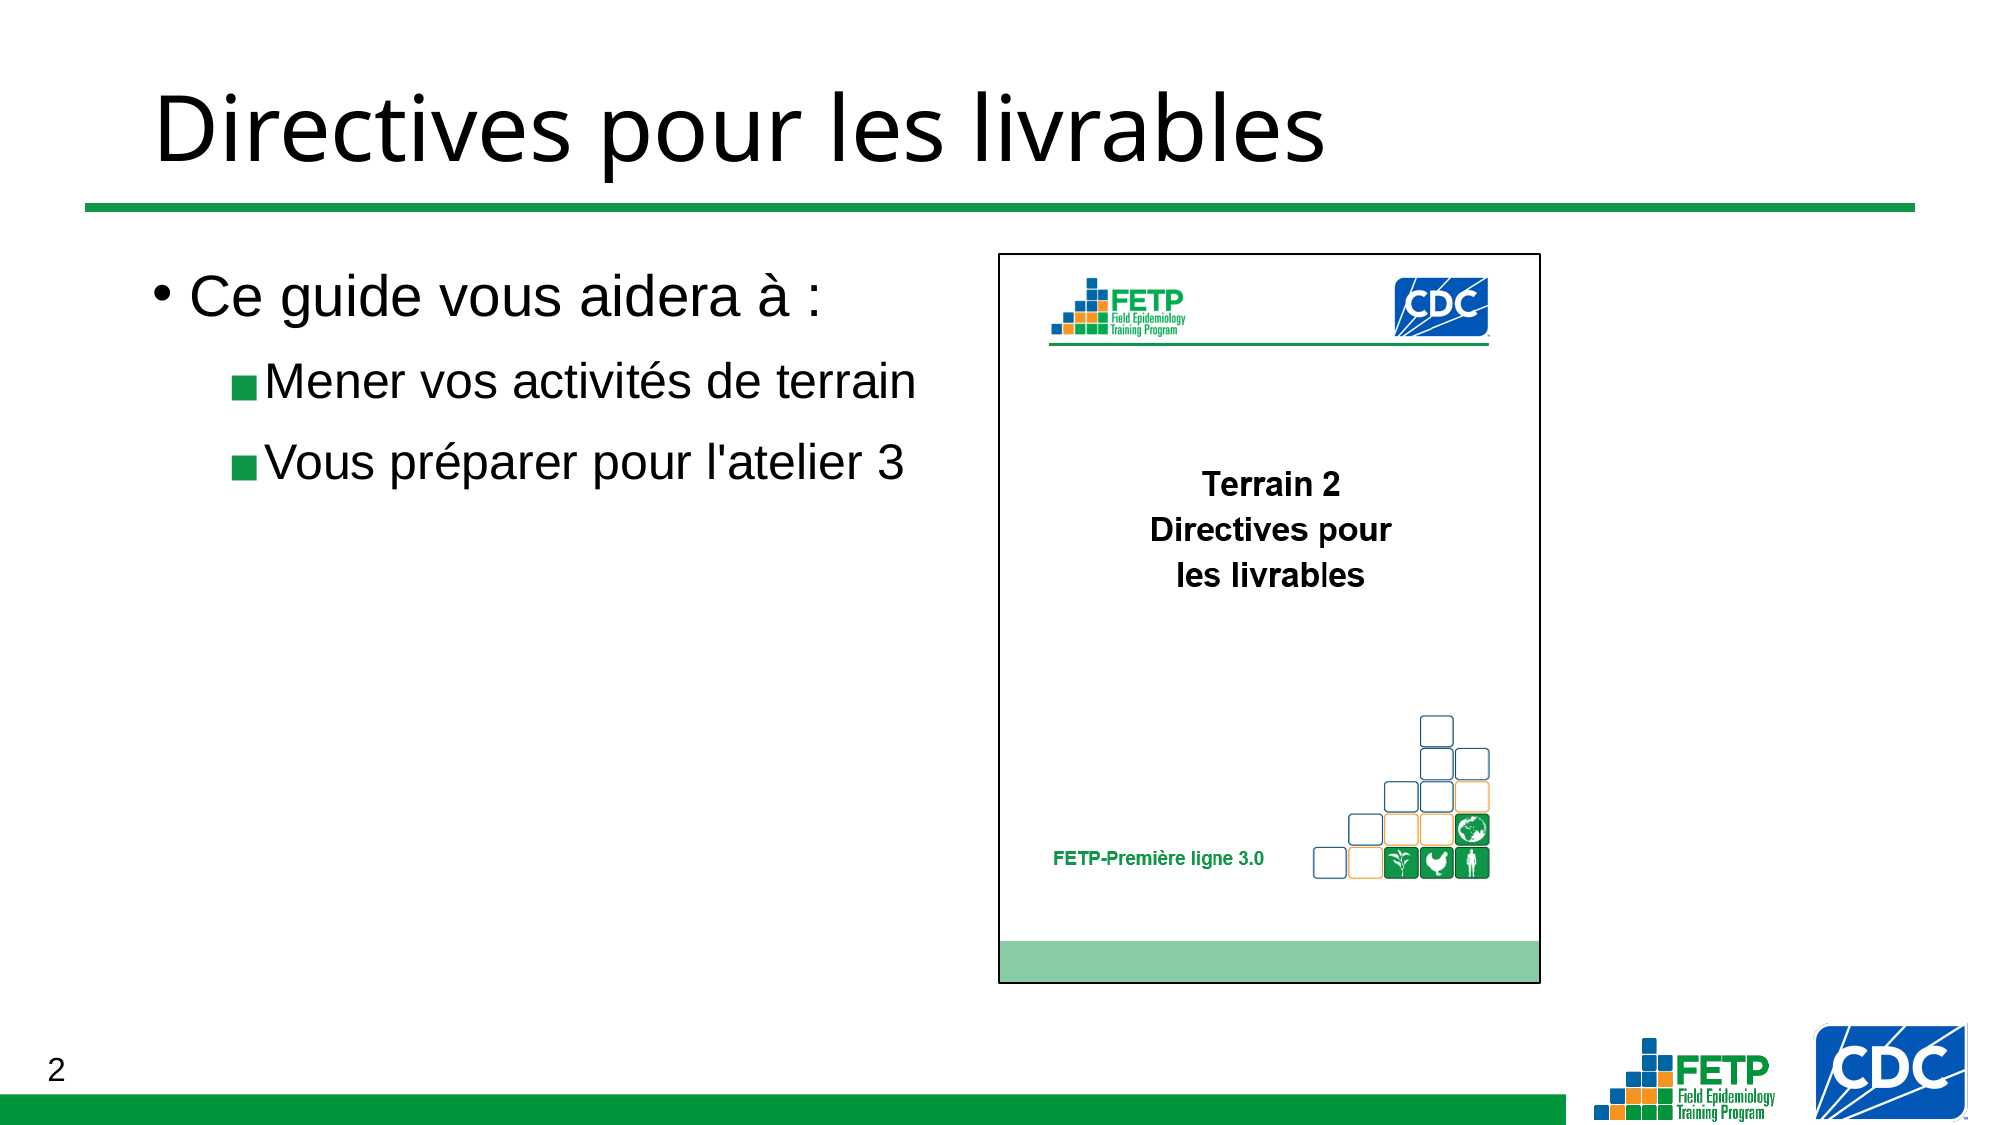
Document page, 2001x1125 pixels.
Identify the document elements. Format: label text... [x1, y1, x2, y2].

text_box Ce guide vous aidera à : Mener vos activités de terrain Vous préparer pour l'atelier 3 [137, 242, 1127, 505]
picture [1813, 1023, 1968, 1122]
title Directives pour les livrables [137, 75, 1863, 207]
picture [1594, 1038, 1775, 1122]
picture [999, 254, 1540, 982]
